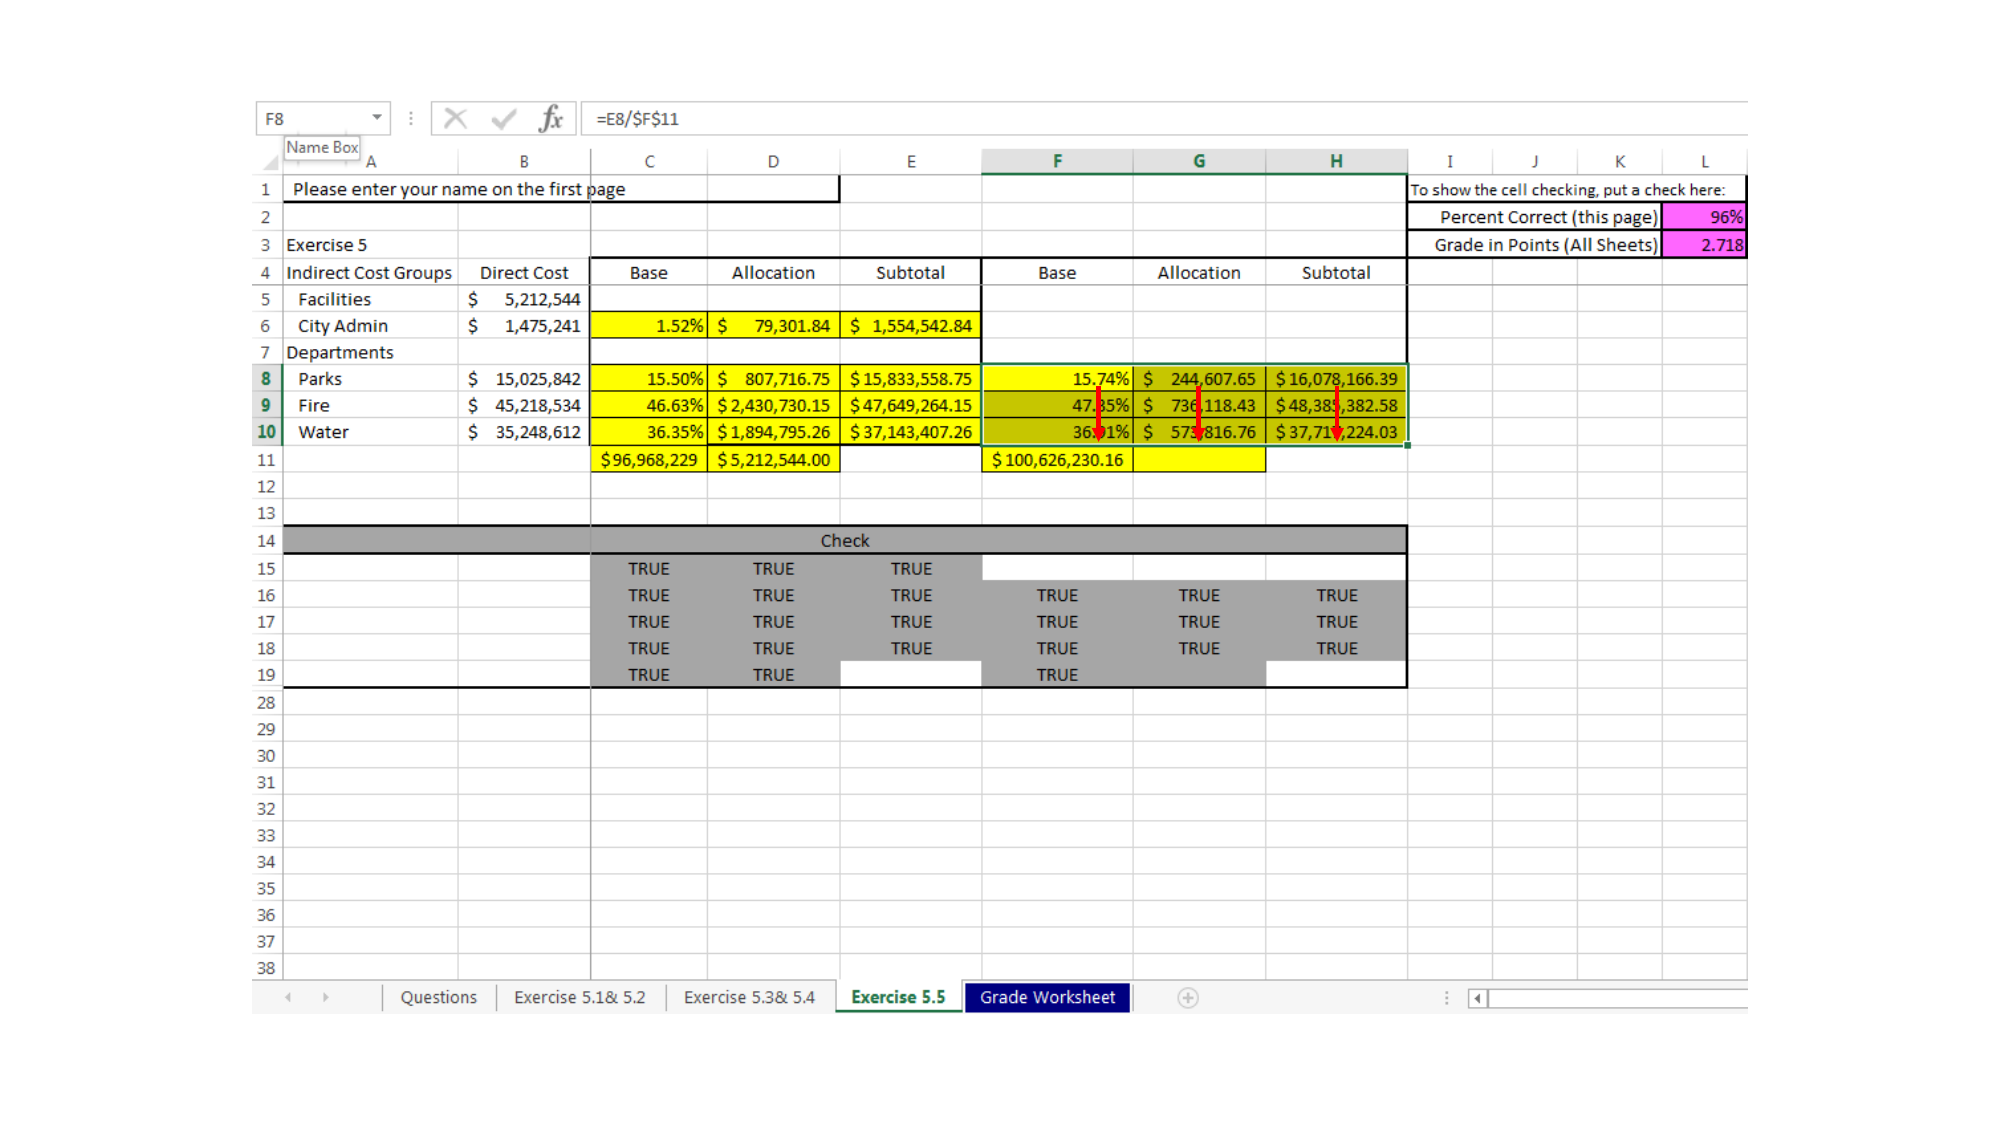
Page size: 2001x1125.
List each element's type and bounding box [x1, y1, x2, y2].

list [252, 88, 1748, 1014]
